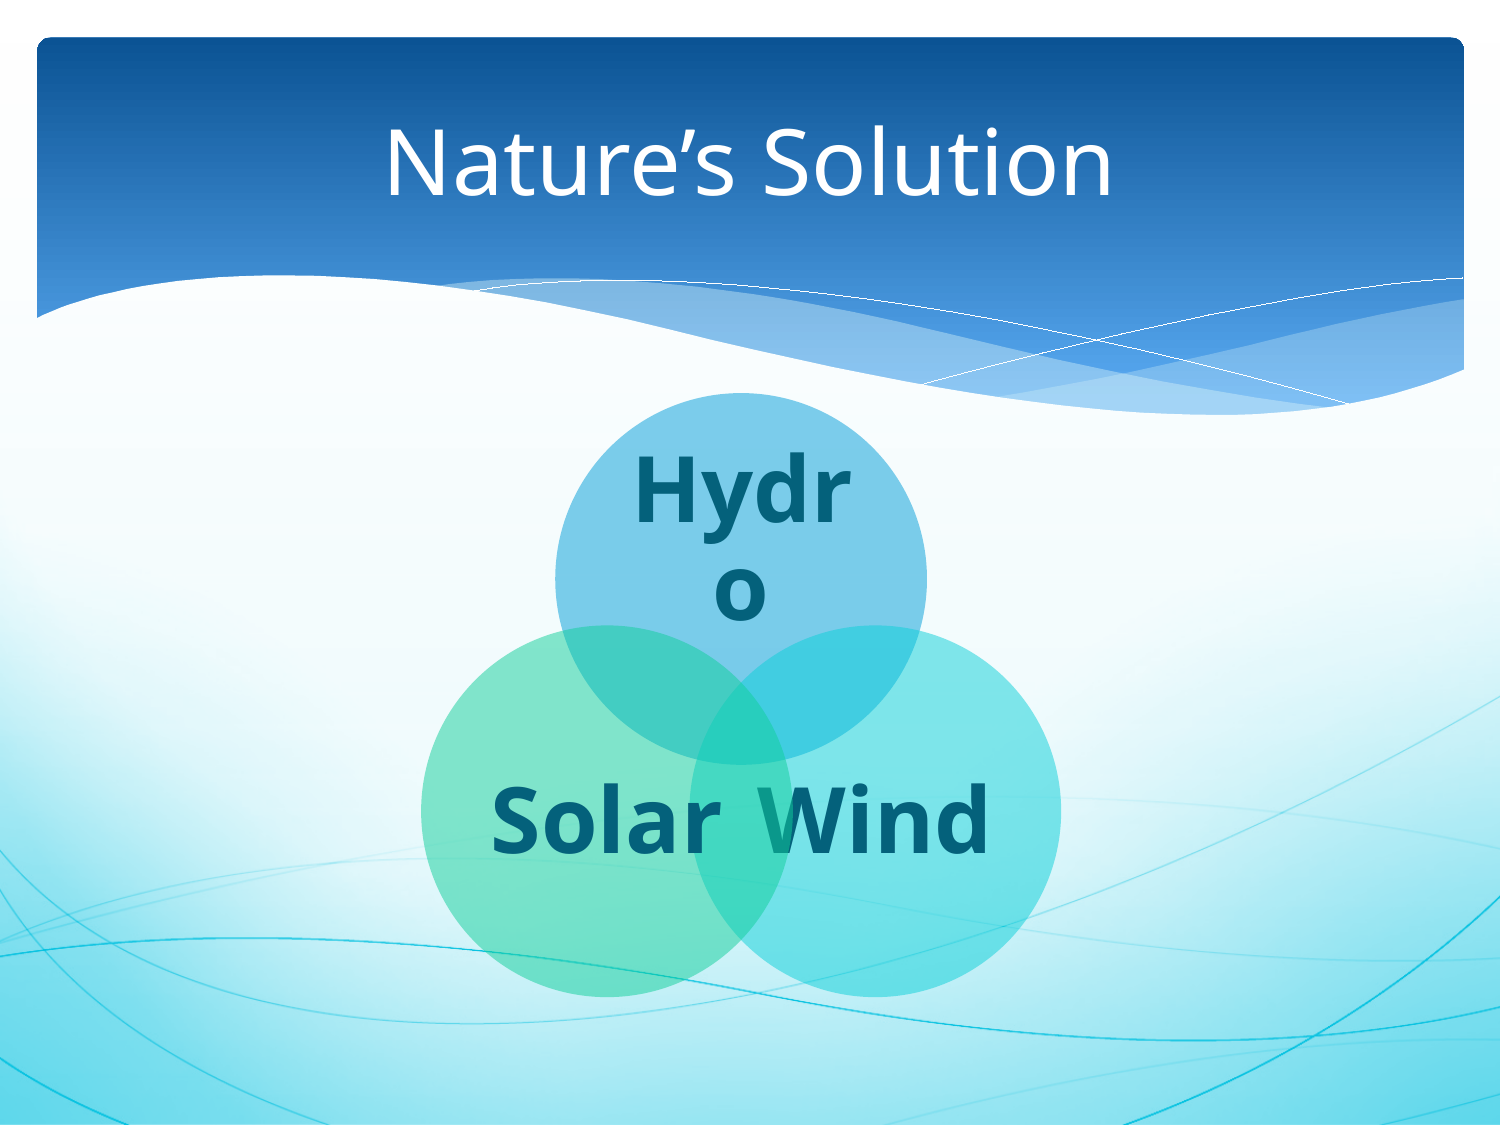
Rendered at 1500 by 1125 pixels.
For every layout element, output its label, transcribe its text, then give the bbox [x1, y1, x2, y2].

title Nature’s Solution [75, 55, 1425, 261]
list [123, 385, 1359, 1006]
